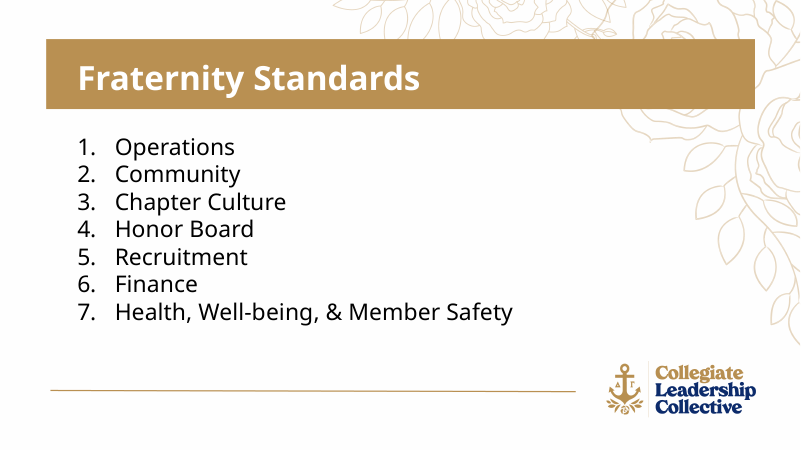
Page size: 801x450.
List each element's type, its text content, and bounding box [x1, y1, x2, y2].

picture [0, 0, 801, 450]
list Operations Community Chapter Culture Honor Board Recruitment Finance Health, Well-being, & Member Safety [62, 125, 738, 350]
list Fraternity Standards [62, 50, 738, 100]
